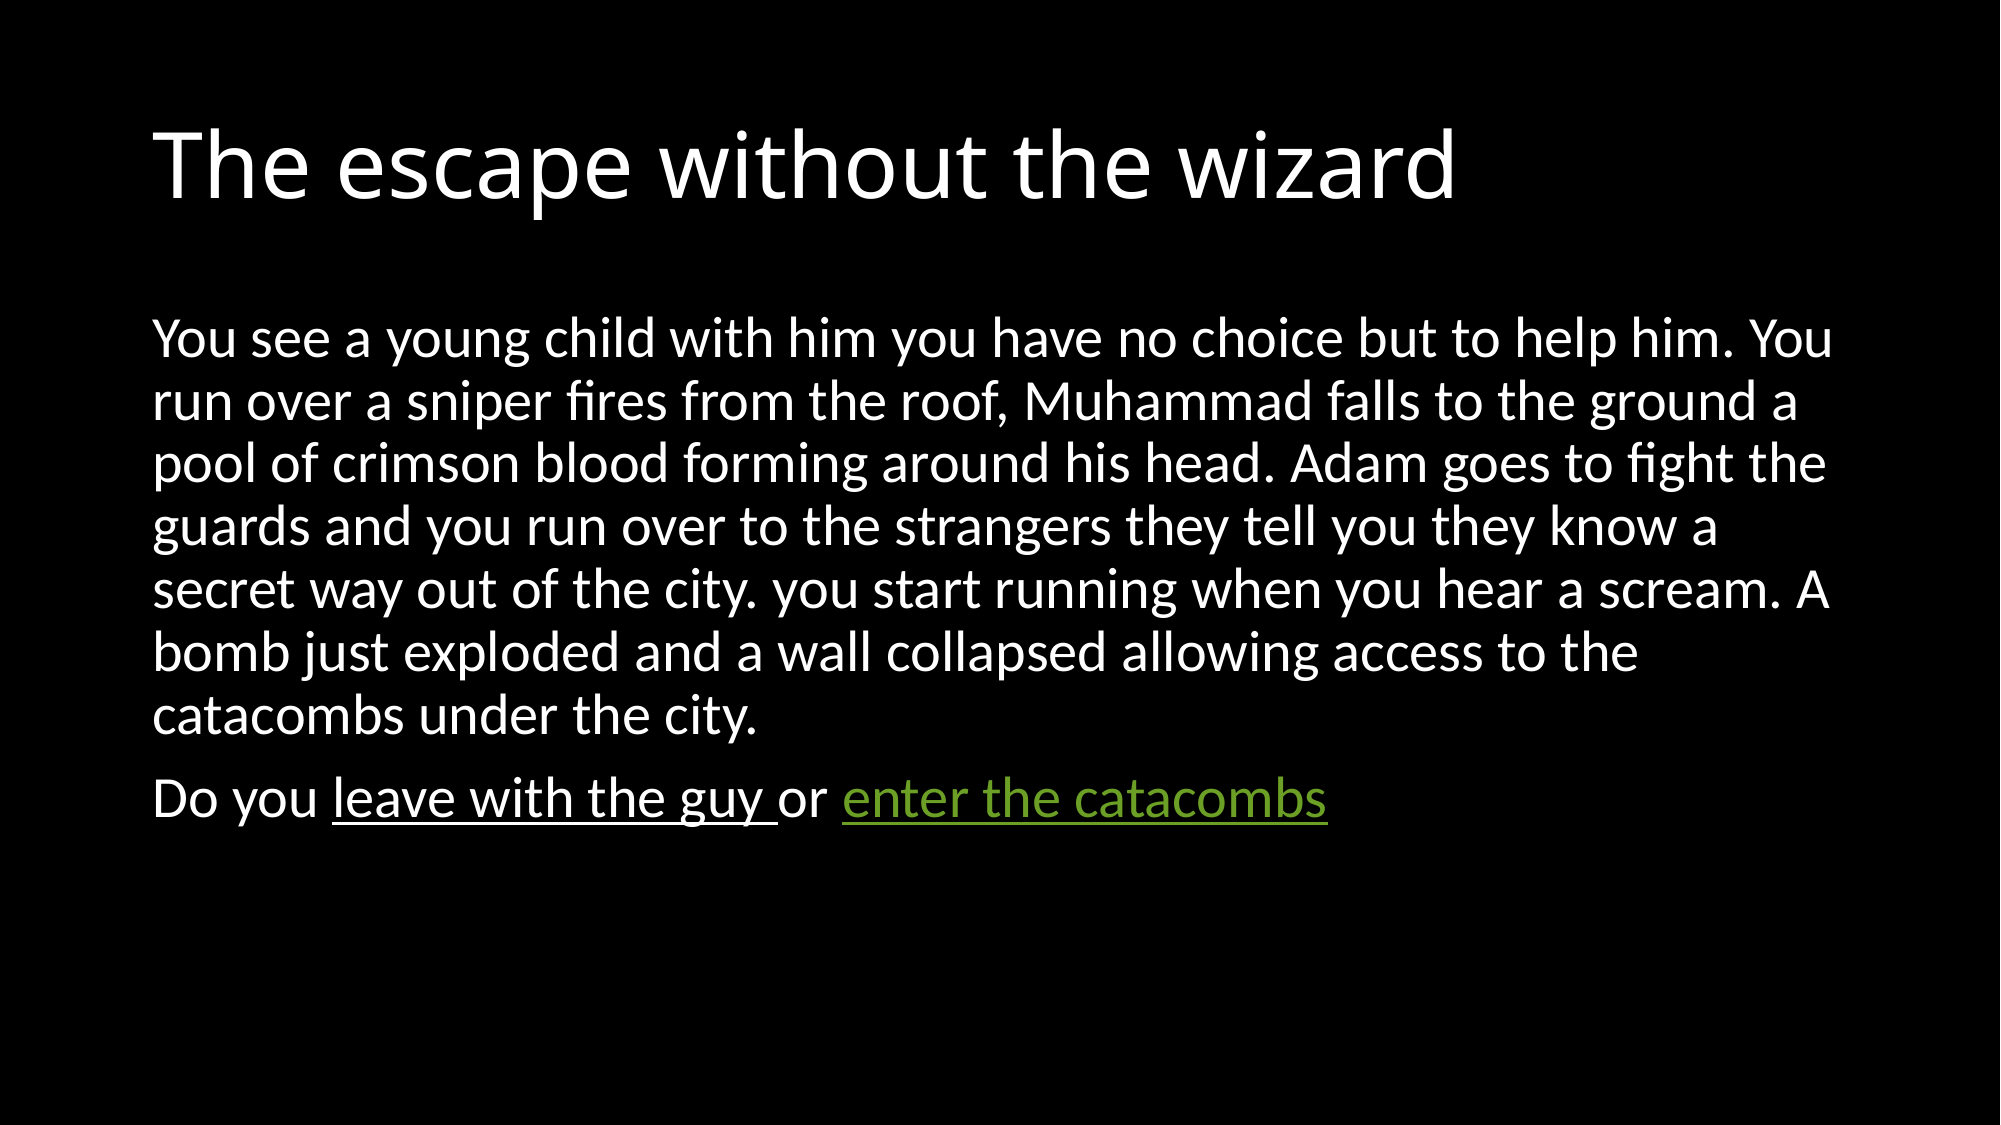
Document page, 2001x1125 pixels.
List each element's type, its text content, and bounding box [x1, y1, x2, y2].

list You see a young child with him you have no choice but to help him. You run over a sniper fires from the roof, Muhammad falls to the ground a pool of crimson blood forming around his head. Adam goes to fight the guards and you run over to the strangers they tell you they know a secret way out of the city. you start running when you hear a scream. A bomb just exploded and a wall collapsed allowing access to the catacombs under the city. Do you leave with the guy or enter the catacombs [137, 299, 1863, 1014]
title The escape without the wizard [137, 59, 1863, 278]
